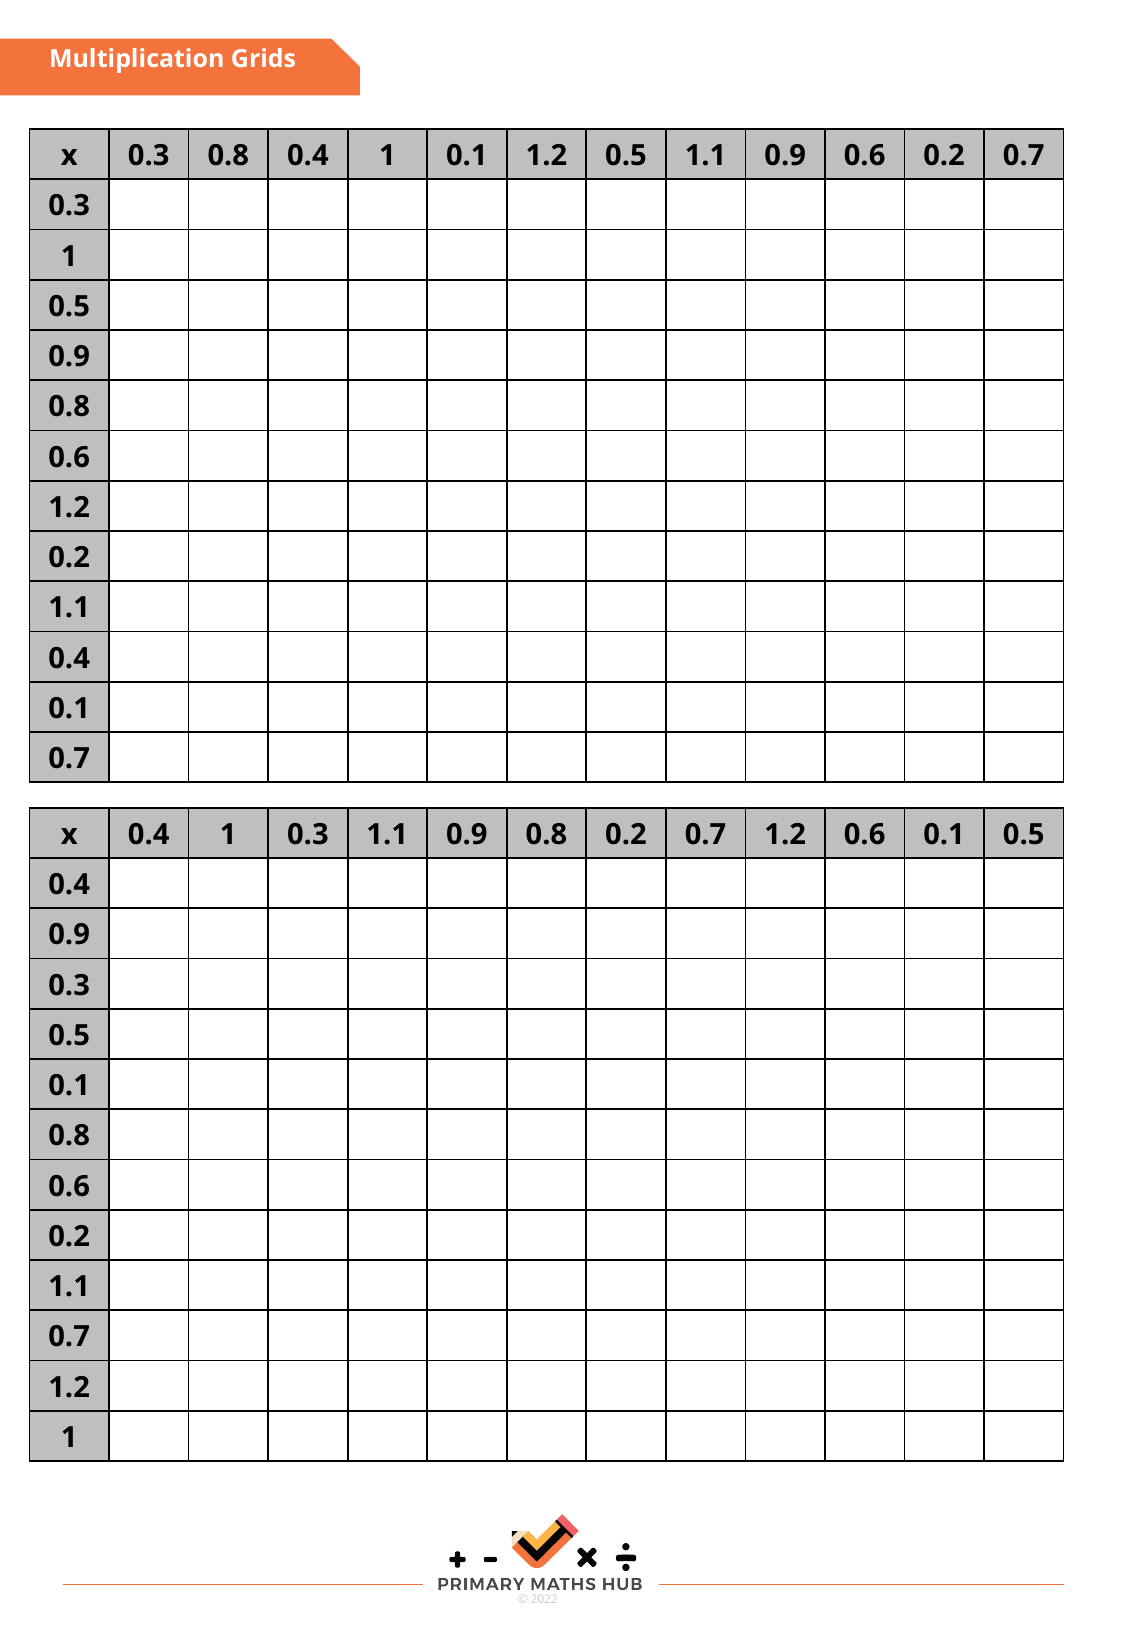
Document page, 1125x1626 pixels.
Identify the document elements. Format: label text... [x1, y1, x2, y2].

table_cell [826, 1361, 904, 1410]
table_cell [189, 532, 267, 580]
table_cell [826, 1010, 904, 1058]
table_header 0.1 [428, 130, 506, 178]
table_cell [746, 1110, 824, 1159]
table_cell [826, 180, 904, 229]
table_cell [508, 1010, 585, 1058]
table_cell [746, 431, 824, 480]
table_cell [826, 632, 904, 681]
table_cell [667, 381, 745, 430]
table_cell [110, 532, 188, 580]
table_cell [667, 331, 745, 379]
table_cell 0.7 [30, 1311, 108, 1360]
table_cell [826, 1110, 904, 1159]
table_cell [428, 1412, 506, 1460]
table_cell [826, 959, 904, 1008]
table_cell 0.9 [30, 331, 108, 379]
table_cell [587, 482, 665, 530]
table_cell [826, 1060, 904, 1108]
table_cell [349, 859, 426, 907]
table_cell [508, 532, 585, 580]
table_cell [508, 431, 585, 480]
table_cell [349, 1261, 426, 1309]
table_cell [428, 632, 506, 681]
table_cell [428, 482, 506, 530]
table_cell [269, 1010, 347, 1058]
table_cell [428, 381, 506, 430]
table_header 0.2 [587, 809, 665, 857]
table_cell [428, 959, 506, 1008]
table_cell [746, 1311, 824, 1360]
table_cell [508, 959, 585, 1008]
table_cell 0.6 [30, 431, 108, 480]
table_cell [349, 1110, 426, 1159]
table_cell [508, 1412, 585, 1460]
table_cell [667, 1211, 745, 1259]
table_cell [985, 1010, 1063, 1058]
table_header 0.5 [985, 809, 1063, 857]
table_cell [667, 482, 745, 530]
table_cell [667, 582, 745, 631]
table_cell [746, 1060, 824, 1108]
table_cell [189, 230, 267, 279]
table_cell [508, 180, 585, 229]
table_cell [667, 959, 745, 1008]
table_cell [826, 1160, 904, 1209]
table_cell [349, 632, 426, 681]
table_cell [110, 859, 188, 907]
table_cell 1.1 [30, 582, 108, 631]
table_cell [269, 1412, 347, 1460]
table_cell [746, 381, 824, 430]
table_cell [667, 909, 745, 958]
table_header 0.8 [189, 130, 267, 178]
table_cell [746, 482, 824, 530]
table_cell [587, 683, 665, 731]
table_cell [428, 1361, 506, 1410]
table_cell [587, 1110, 665, 1159]
table_cell [269, 230, 347, 279]
table_cell [269, 959, 347, 1008]
table_cell [189, 959, 267, 1008]
table_cell [110, 431, 188, 480]
table_cell 1.2 [30, 482, 108, 530]
table_cell [905, 683, 983, 731]
table_cell 0.2 [30, 532, 108, 580]
table_cell [667, 1110, 745, 1159]
table_cell [587, 959, 665, 1008]
table_cell [269, 632, 347, 681]
table_header 1.1 [349, 809, 426, 857]
table_cell [349, 180, 426, 229]
table_cell 0.5 [30, 281, 108, 329]
table_cell [905, 1412, 983, 1460]
table_cell [587, 1211, 665, 1259]
table_cell 0.7 [30, 733, 108, 781]
table_cell [587, 180, 665, 229]
table_cell [985, 1261, 1063, 1309]
table_cell 0.3 [30, 180, 108, 229]
table_cell [905, 180, 983, 229]
table_cell [428, 1010, 506, 1058]
table_cell [349, 1211, 426, 1259]
table_cell [189, 733, 267, 781]
table_cell [905, 431, 983, 480]
table_cell [110, 1361, 188, 1410]
table_cell [587, 532, 665, 580]
table_cell [826, 1412, 904, 1460]
table_cell [428, 532, 506, 580]
table_cell [189, 909, 267, 958]
table_cell [508, 230, 585, 279]
table_cell [826, 909, 904, 958]
table_cell 0.4 [30, 632, 108, 681]
table_cell 0.6 [30, 1160, 108, 1209]
text_box Multiplication Grids [0, 37, 361, 97]
table_header 0.9 [746, 130, 824, 178]
table_cell [269, 1160, 347, 1209]
table_cell [587, 431, 665, 480]
table_cell [508, 859, 585, 907]
table_cell [189, 431, 267, 480]
table_cell [587, 733, 665, 781]
table_cell [349, 1412, 426, 1460]
table_cell [349, 1361, 426, 1410]
table_cell [826, 431, 904, 480]
table_cell [110, 1160, 188, 1209]
table_cell [746, 1010, 824, 1058]
table_cell [905, 1010, 983, 1058]
table_cell [110, 959, 188, 1008]
table_cell [508, 683, 585, 731]
table_cell [189, 1261, 267, 1309]
table_cell [905, 1211, 983, 1259]
table_cell [349, 281, 426, 329]
table_cell 0.8 [30, 1110, 108, 1159]
table_header 0.4 [269, 130, 347, 178]
table_cell [428, 909, 506, 958]
table_cell [667, 180, 745, 229]
table_cell [587, 582, 665, 631]
table_header 0.4 [110, 809, 188, 857]
table_cell [746, 1261, 824, 1309]
table_cell [428, 1110, 506, 1159]
table_cell [587, 632, 665, 681]
table_cell [985, 1211, 1063, 1259]
table_cell [746, 859, 824, 907]
table_cell [110, 1010, 188, 1058]
table_cell [905, 733, 983, 781]
table_cell [189, 632, 267, 681]
table_cell [746, 959, 824, 1008]
table_cell [587, 331, 665, 379]
table_cell [985, 381, 1063, 430]
table_cell [269, 1361, 347, 1410]
table_cell [189, 1160, 267, 1209]
table_cell [189, 482, 267, 530]
table_cell [746, 331, 824, 379]
table_cell [428, 230, 506, 279]
table_cell [428, 431, 506, 480]
table_cell [110, 331, 188, 379]
table_cell [905, 959, 983, 1008]
table_header 1 [189, 809, 267, 857]
table_header 1.2 [746, 809, 824, 857]
table_cell [905, 331, 983, 379]
table_cell [985, 1412, 1063, 1460]
table_cell [110, 1412, 188, 1460]
table_cell [110, 733, 188, 781]
table_cell [110, 582, 188, 631]
table_cell 1.1 [30, 1261, 108, 1309]
table_cell [428, 331, 506, 379]
table_cell [985, 1110, 1063, 1159]
table_cell [667, 431, 745, 480]
table_cell [349, 1060, 426, 1108]
table_cell [985, 683, 1063, 731]
table_cell [349, 683, 426, 731]
table_cell [587, 281, 665, 329]
table_cell [428, 180, 506, 229]
table_header x [30, 809, 108, 857]
table_cell [428, 1060, 506, 1108]
table_cell [587, 1311, 665, 1360]
table_cell [110, 230, 188, 279]
table_cell [508, 1060, 585, 1108]
table_cell [905, 482, 983, 530]
table_cell [985, 1060, 1063, 1108]
table_cell [508, 909, 585, 958]
table_cell 0.4 [30, 859, 108, 907]
table_header 0.6 [826, 809, 904, 857]
table_cell [667, 683, 745, 731]
table_cell [746, 532, 824, 580]
picture [432, 1512, 648, 1597]
table_cell [269, 532, 347, 580]
table_cell [508, 281, 585, 329]
table_cell [905, 1110, 983, 1159]
table_cell [428, 582, 506, 631]
table_cell [587, 1060, 665, 1108]
table_cell [349, 1160, 426, 1209]
table_cell [667, 532, 745, 580]
table_header 0.8 [508, 809, 585, 857]
table_cell [985, 733, 1063, 781]
table_header 1.2 [508, 130, 585, 178]
table_cell [985, 230, 1063, 279]
table_cell [667, 1060, 745, 1108]
table_cell [985, 331, 1063, 379]
table_cell [349, 230, 426, 279]
table_cell [269, 1261, 347, 1309]
table_cell [985, 632, 1063, 681]
table_cell [905, 1361, 983, 1410]
table_cell [189, 1361, 267, 1410]
table_cell [985, 1361, 1063, 1410]
table_cell [985, 1311, 1063, 1360]
table_cell [349, 582, 426, 631]
table_cell [985, 909, 1063, 958]
table_cell [826, 230, 904, 279]
table_cell [746, 1211, 824, 1259]
table_cell [269, 1211, 347, 1259]
table_cell [269, 1311, 347, 1360]
table_cell [587, 1412, 665, 1460]
table_cell [269, 180, 347, 229]
table_cell [349, 532, 426, 580]
table_cell [428, 1261, 506, 1309]
table_cell [269, 683, 347, 731]
table_cell [189, 180, 267, 229]
table_cell [110, 1211, 188, 1259]
table_cell [826, 1261, 904, 1309]
table_cell [985, 281, 1063, 329]
table_cell [746, 1412, 824, 1460]
table_cell [189, 1060, 267, 1108]
table_cell [269, 733, 347, 781]
table_cell [349, 959, 426, 1008]
table_cell 1 [30, 230, 108, 279]
table_cell [826, 859, 904, 907]
table_cell [189, 1110, 267, 1159]
table_cell [905, 859, 983, 907]
table_cell [269, 1110, 347, 1159]
table_cell [349, 482, 426, 530]
table_header 1.1 [667, 130, 745, 178]
table_cell [110, 683, 188, 731]
table_header x [30, 130, 108, 178]
table_cell [508, 1311, 585, 1360]
table_cell [110, 1261, 188, 1309]
table_cell [349, 1311, 426, 1360]
table_cell [269, 331, 347, 379]
table_cell [905, 230, 983, 279]
table_cell [826, 381, 904, 430]
table_cell [746, 683, 824, 731]
table_cell [428, 1211, 506, 1259]
table_cell [269, 909, 347, 958]
table_cell [905, 632, 983, 681]
table_cell [667, 1160, 745, 1209]
table_cell [110, 909, 188, 958]
table_cell [269, 281, 347, 329]
text_box © 2022 [429, 1584, 646, 1614]
table_cell [905, 909, 983, 958]
table_cell [667, 1261, 745, 1309]
table_cell [428, 683, 506, 731]
table_cell [428, 733, 506, 781]
table_cell [269, 1060, 347, 1108]
table_cell [189, 281, 267, 329]
table_cell [746, 1361, 824, 1410]
table_cell [746, 632, 824, 681]
table_cell [667, 281, 745, 329]
table_cell [587, 1010, 665, 1058]
table_cell [905, 1060, 983, 1108]
table_cell [110, 180, 188, 229]
table_cell [826, 281, 904, 329]
table_cell [428, 859, 506, 907]
table_cell [349, 733, 426, 781]
table_cell [110, 632, 188, 681]
table_cell 0.9 [30, 909, 108, 958]
table_cell [508, 733, 585, 781]
table_cell [428, 281, 506, 329]
table_cell [985, 431, 1063, 480]
table_cell [826, 331, 904, 379]
table_cell [667, 1311, 745, 1360]
table_header 0.5 [587, 130, 665, 178]
table_cell [349, 381, 426, 430]
table_cell [826, 733, 904, 781]
table_cell [667, 1412, 745, 1460]
table_cell [667, 859, 745, 907]
table_cell [189, 331, 267, 379]
table_cell [269, 859, 347, 907]
table_cell [826, 582, 904, 631]
table_cell [826, 482, 904, 530]
table_cell 1.2 [30, 1361, 108, 1410]
table_cell [508, 482, 585, 530]
table_cell [110, 1311, 188, 1360]
table_cell [587, 909, 665, 958]
table_cell [428, 1160, 506, 1209]
table_cell [905, 1261, 983, 1309]
table_cell [826, 1311, 904, 1360]
table_cell [349, 909, 426, 958]
table_cell 0.8 [30, 381, 108, 430]
table_cell [189, 1311, 267, 1360]
table_cell [189, 381, 267, 430]
table_cell [985, 582, 1063, 631]
table_cell [587, 1160, 665, 1209]
table_cell 1 [30, 1412, 108, 1460]
table_cell [985, 482, 1063, 530]
table_cell [587, 381, 665, 430]
table_cell [269, 431, 347, 480]
table_cell 0.2 [30, 1211, 108, 1259]
table_cell [508, 1211, 585, 1259]
table_cell 0.1 [30, 683, 108, 731]
table_cell [110, 281, 188, 329]
table_cell [508, 1110, 585, 1159]
table_cell [110, 381, 188, 430]
table_header 0.6 [826, 130, 904, 178]
table_cell [746, 909, 824, 958]
table_cell [826, 683, 904, 731]
table_cell [667, 733, 745, 781]
table_cell [746, 281, 824, 329]
table_cell [985, 859, 1063, 907]
table_cell [985, 180, 1063, 229]
table_cell [826, 1211, 904, 1259]
table_cell [746, 582, 824, 631]
table_header 1 [349, 130, 426, 178]
table_cell [905, 532, 983, 580]
table_cell [667, 632, 745, 681]
table_cell [985, 1160, 1063, 1209]
table_cell [587, 1261, 665, 1309]
table_cell [905, 582, 983, 631]
table_header 0.7 [667, 809, 745, 857]
table_cell [905, 1160, 983, 1209]
table_cell [110, 1060, 188, 1108]
table_cell [905, 1311, 983, 1360]
table_header 0.9 [428, 809, 506, 857]
table_cell [269, 381, 347, 430]
table_header 0.7 [985, 130, 1063, 178]
table_cell [189, 582, 267, 631]
table_cell [349, 331, 426, 379]
table_header 0.3 [110, 130, 188, 178]
table_cell [110, 1110, 188, 1159]
table_cell [428, 1311, 506, 1360]
table_cell [985, 532, 1063, 580]
table_cell [508, 632, 585, 681]
table_cell [349, 431, 426, 480]
table_cell [985, 959, 1063, 1008]
table_cell [508, 1261, 585, 1309]
table_cell [508, 381, 585, 430]
table_cell [189, 683, 267, 731]
table_cell 0.3 [30, 959, 108, 1008]
table_cell [508, 331, 585, 379]
table_header 0.3 [269, 809, 347, 857]
table_cell [746, 1160, 824, 1209]
table_cell [826, 532, 904, 580]
table_cell 0.1 [30, 1060, 108, 1108]
table_cell [349, 1010, 426, 1058]
table_cell [667, 1010, 745, 1058]
table_cell [269, 582, 347, 631]
table_header 0.2 [905, 130, 983, 178]
table_cell [746, 180, 824, 229]
table_cell [189, 1211, 267, 1259]
table_cell [667, 1361, 745, 1410]
table_cell [905, 381, 983, 430]
table_cell [189, 859, 267, 907]
table_cell [587, 859, 665, 907]
table_cell [508, 582, 585, 631]
table_cell [110, 482, 188, 530]
table_cell [667, 230, 745, 279]
table_cell [508, 1361, 585, 1410]
table_cell [746, 733, 824, 781]
table_header 0.1 [905, 809, 983, 857]
table_cell [508, 1160, 585, 1209]
table_cell [189, 1412, 267, 1460]
table_cell [746, 230, 824, 279]
table_cell [587, 230, 665, 279]
table_cell 0.5 [30, 1010, 108, 1058]
table_cell [189, 1010, 267, 1058]
table_cell [269, 482, 347, 530]
table_cell [587, 1361, 665, 1410]
table_cell [905, 281, 983, 329]
